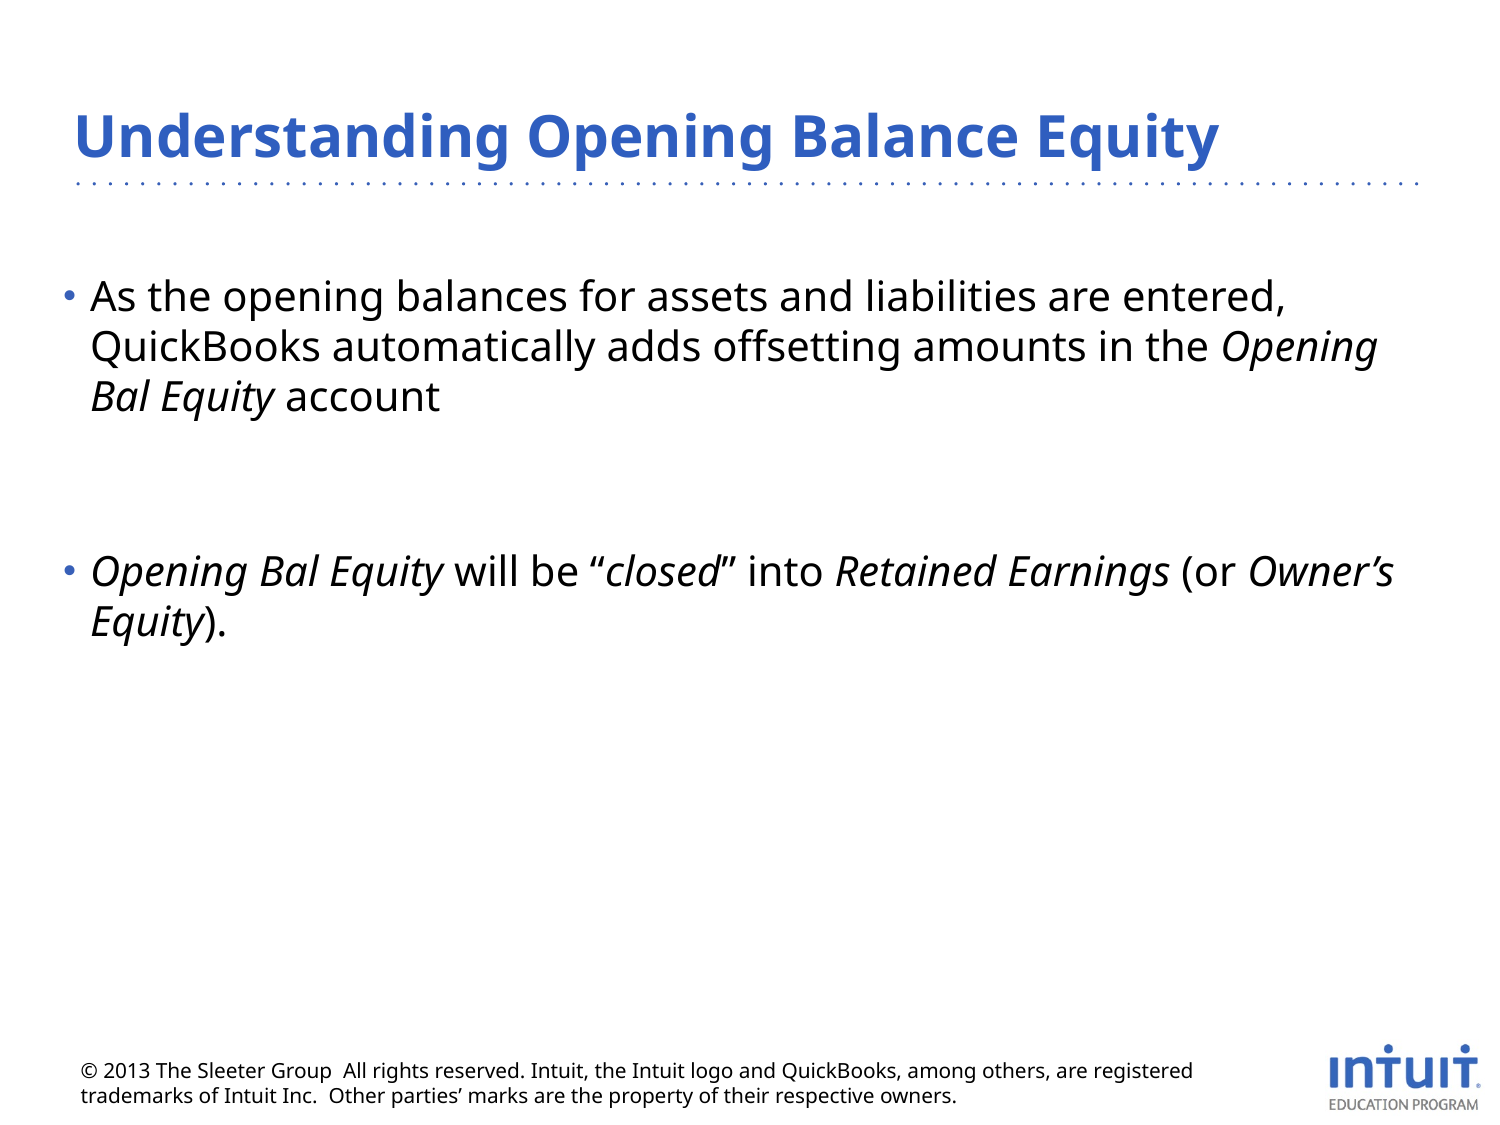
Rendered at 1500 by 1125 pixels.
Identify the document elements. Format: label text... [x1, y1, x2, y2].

title Understanding Opening Balance Equity [73, 62, 1424, 169]
list As the opening balances for assets and liabilities are entered, QuickBooks automatically adds offsetting amounts in the Opening Bal Equity account Opening Bal Equity will be “closed” into Retained Earnings (or Owner’s Equity). [62, 262, 1413, 1005]
picture [1325, 1039, 1485, 1116]
